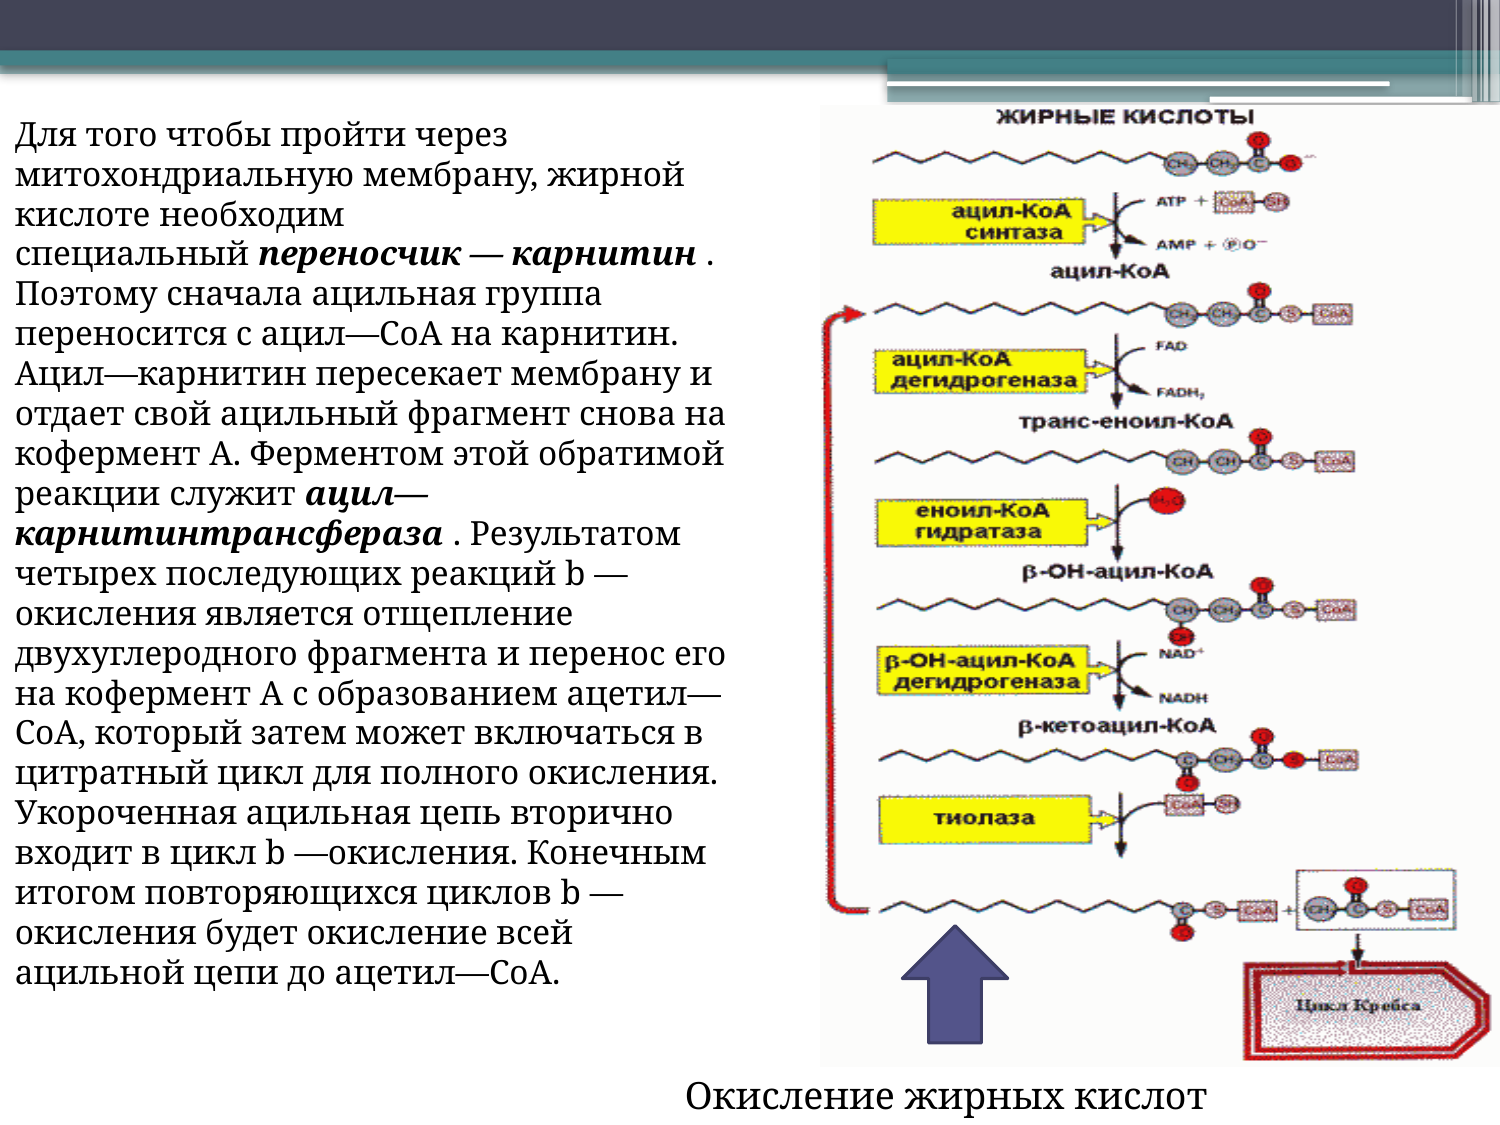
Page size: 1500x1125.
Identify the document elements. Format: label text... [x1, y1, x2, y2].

text_box Окисление жирных кислот [670, 1064, 1223, 1124]
picture [820, 105, 1500, 1067]
text_box Для того чтобы пройти через митохондриальную мембрану, жирной кислоте необходим специальный переносчик — карнитин . Поэтому сначала ацильная группа переносится с ацил—СоА на карнитин. Ацил—карнитин пересекает мембрану и отдает свой ацильный фрагмент снова на кофермент А. Ферментом этой обратимой реакции служит ацил—карнитинтрансфераза . Результатом четырех последующих реакций b —окисления является отщепление двухуглеродного фрагмента и перенос его на кофермент А с образованием ацетил—СоА, который затем может включаться в цитратный цикл для полного окисления. Укороченная ацильная цепь вторично входит в цикл b —окисления. Конечным итогом повторяющихся циклов b —окисления будет окисление всей ацильной цепи до ацетил—СоА. [0, 105, 750, 1079]
